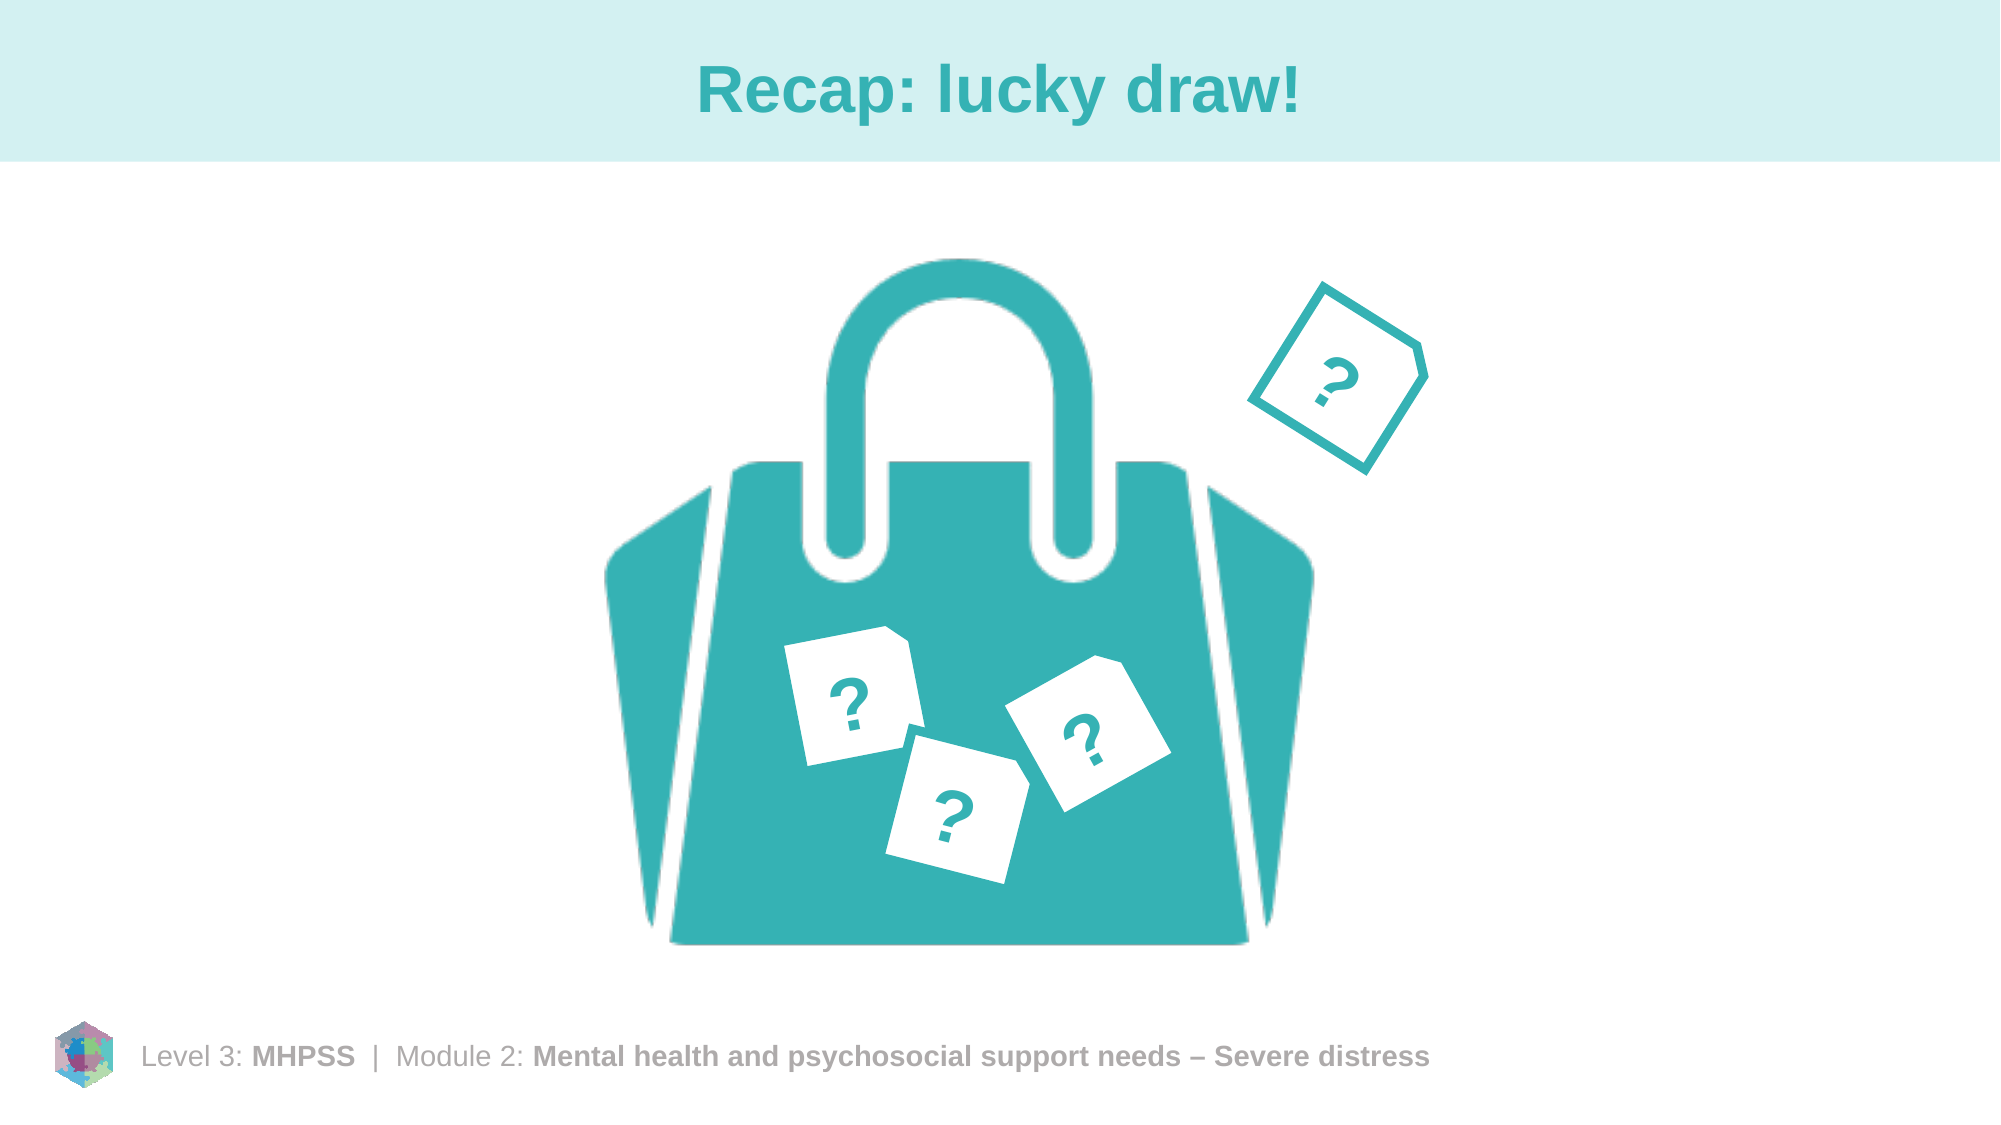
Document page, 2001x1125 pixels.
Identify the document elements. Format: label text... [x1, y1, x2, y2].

picture [55, 1021, 113, 1088]
picture [496, 144, 1423, 1071]
title Recap: lucky draw! [137, 19, 1863, 163]
